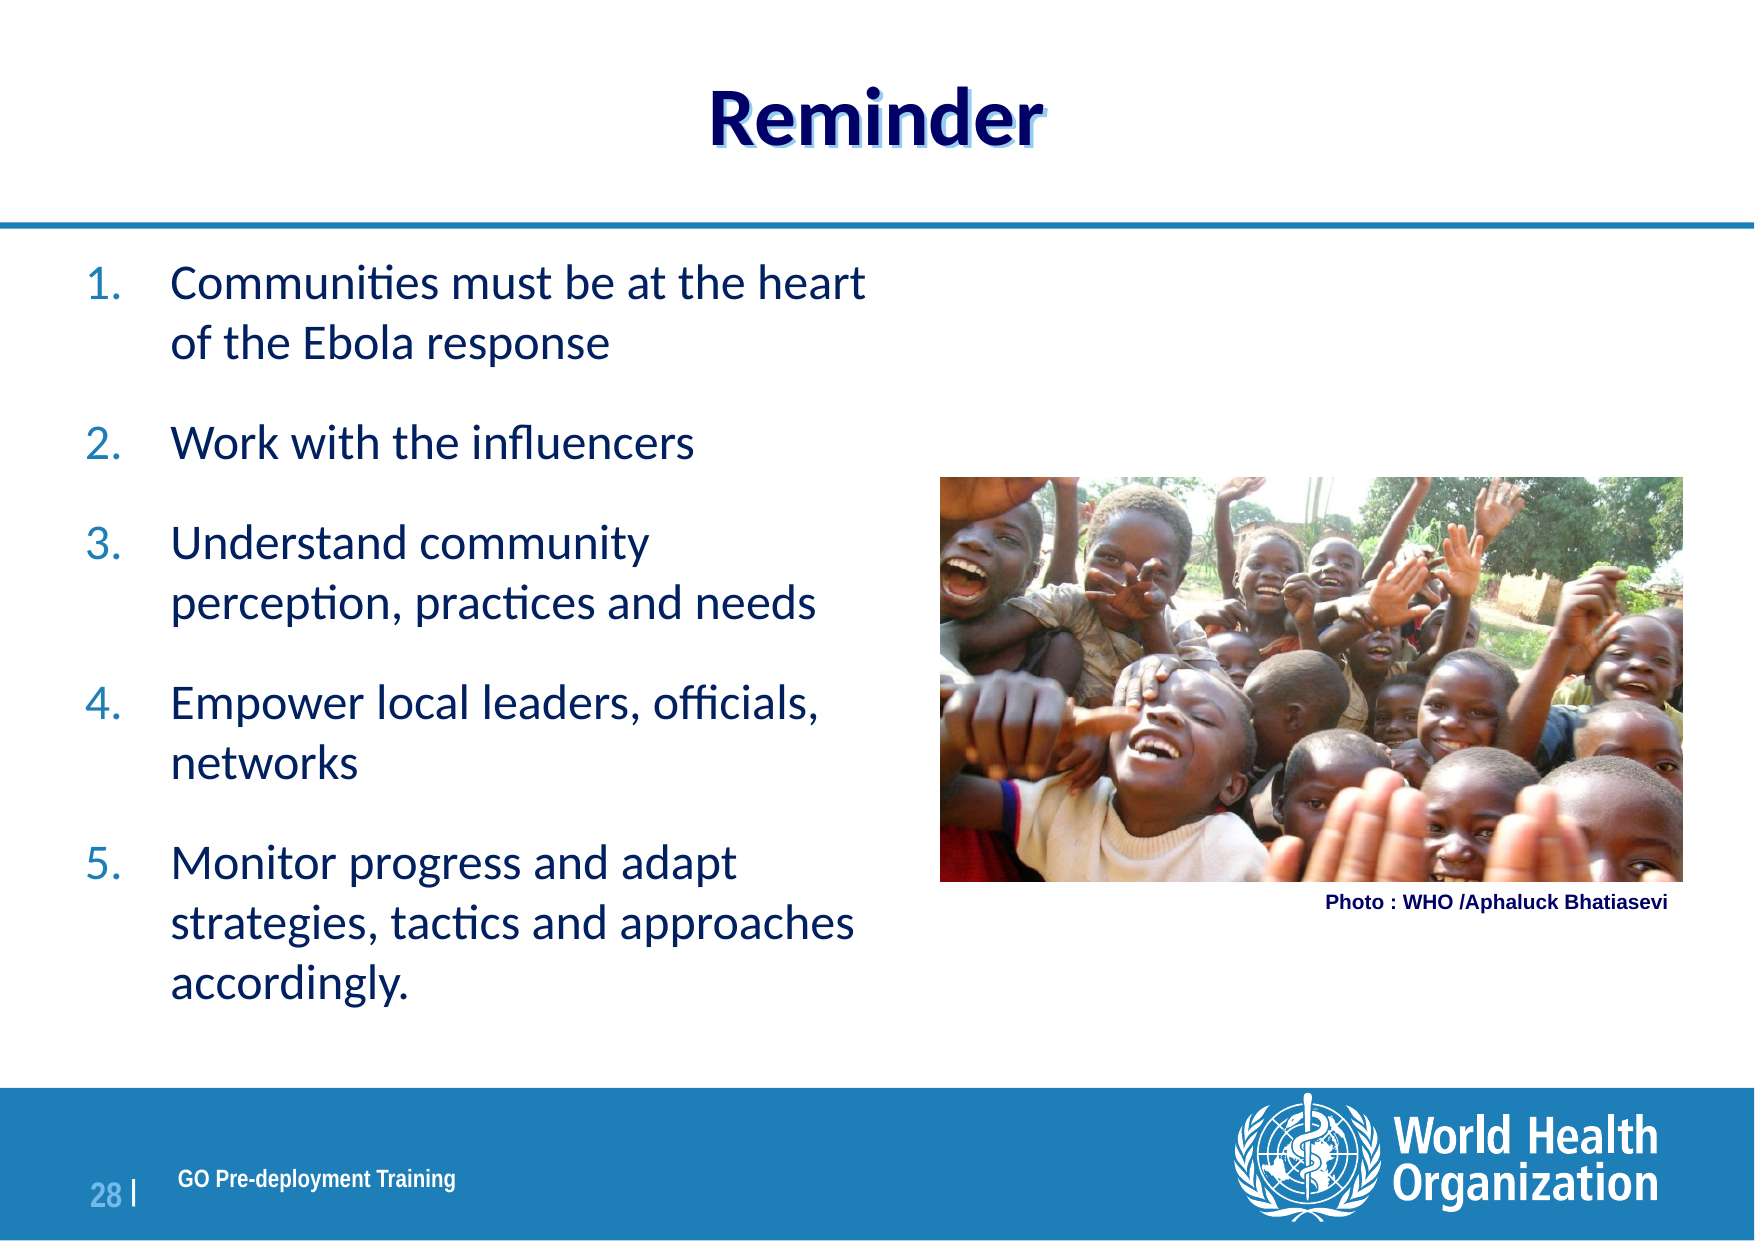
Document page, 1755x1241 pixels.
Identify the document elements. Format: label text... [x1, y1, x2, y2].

picture [939, 477, 1684, 882]
title Reminder [0, 0, 1755, 224]
text_box Photo : WHO /Aphaluck Bhatiasevi [1233, 890, 1683, 922]
list Communities must be at the heart of the Ebola response Work with the influencers Understand community perception, practices and needs Empower local leaders, officials, networks Monitor progress and adapt strategies, tactics and approaches accordingly. [84, 249, 884, 1084]
